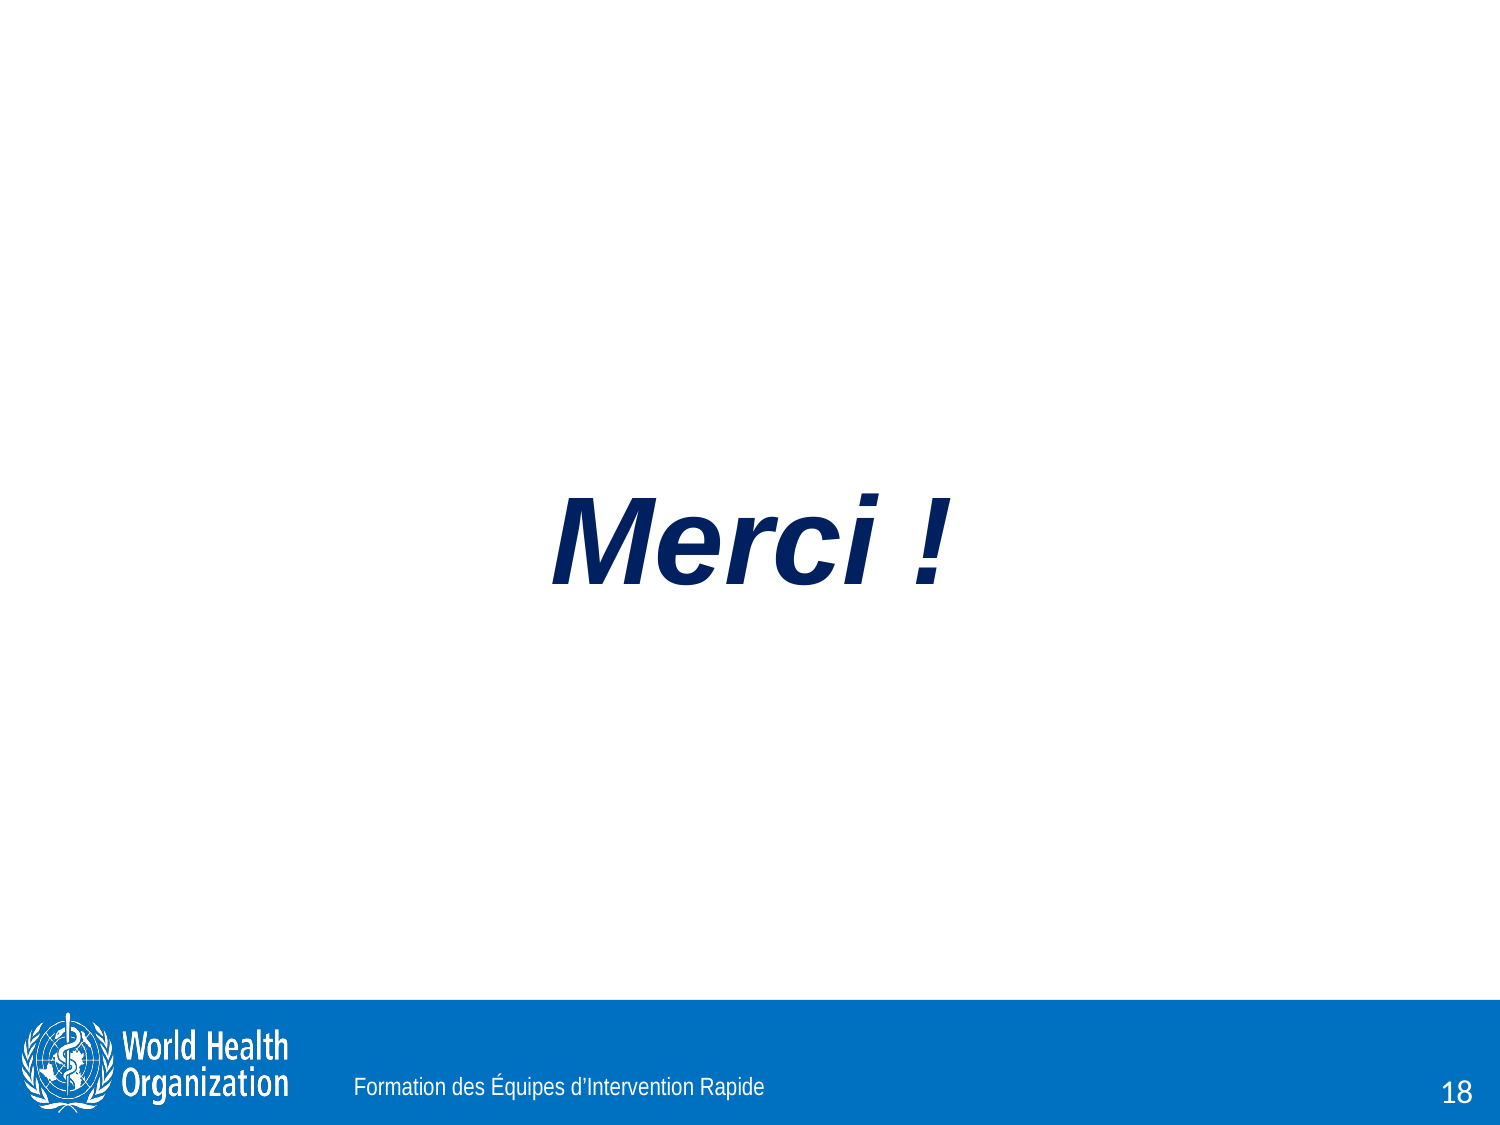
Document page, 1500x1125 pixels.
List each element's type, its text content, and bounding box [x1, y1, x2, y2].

title Merci ! [76, 440, 1427, 628]
picture [21, 1012, 288, 1113]
